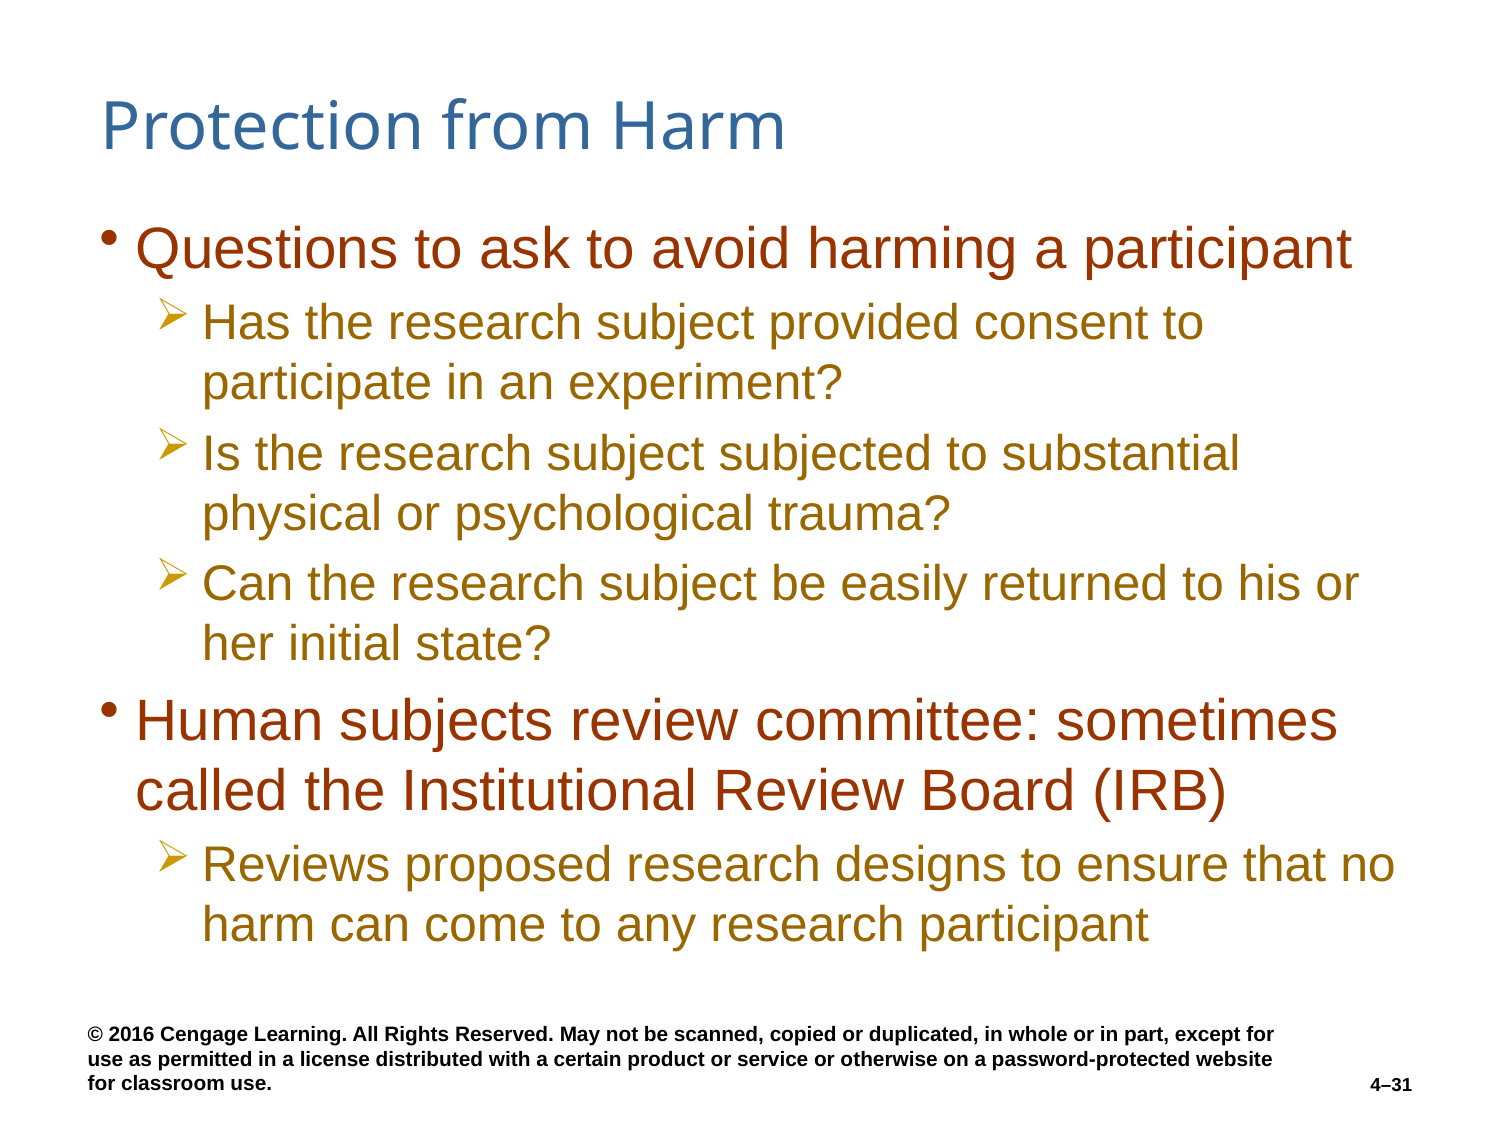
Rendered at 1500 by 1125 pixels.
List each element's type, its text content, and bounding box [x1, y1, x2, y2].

title Protection from Harm [85, 75, 1411, 171]
slide_number 4–31 [1050, 1042, 1413, 1103]
footer © 2016 Cengage Learning. All Rights Reserved. May not be scanned, copied or duplicated, in whole or in part, except for use as permitted in a license distributed with a certain product or service or otherwise on a password-protected website for classroom use. [87, 1057, 1050, 1103]
list Questions to ask to avoid harming a participant Has the research subject provided consent to participate in an experiment? Is the research subject subjected to substantial physical or psychological trauma? Can the research subject be easily returned to his or her initial state? Human subjects review committee: sometimes called the Institutional Review Board (IRB) Reviews proposed research designs to ensure that no harm can come to any research participant [84, 202, 1414, 1013]
